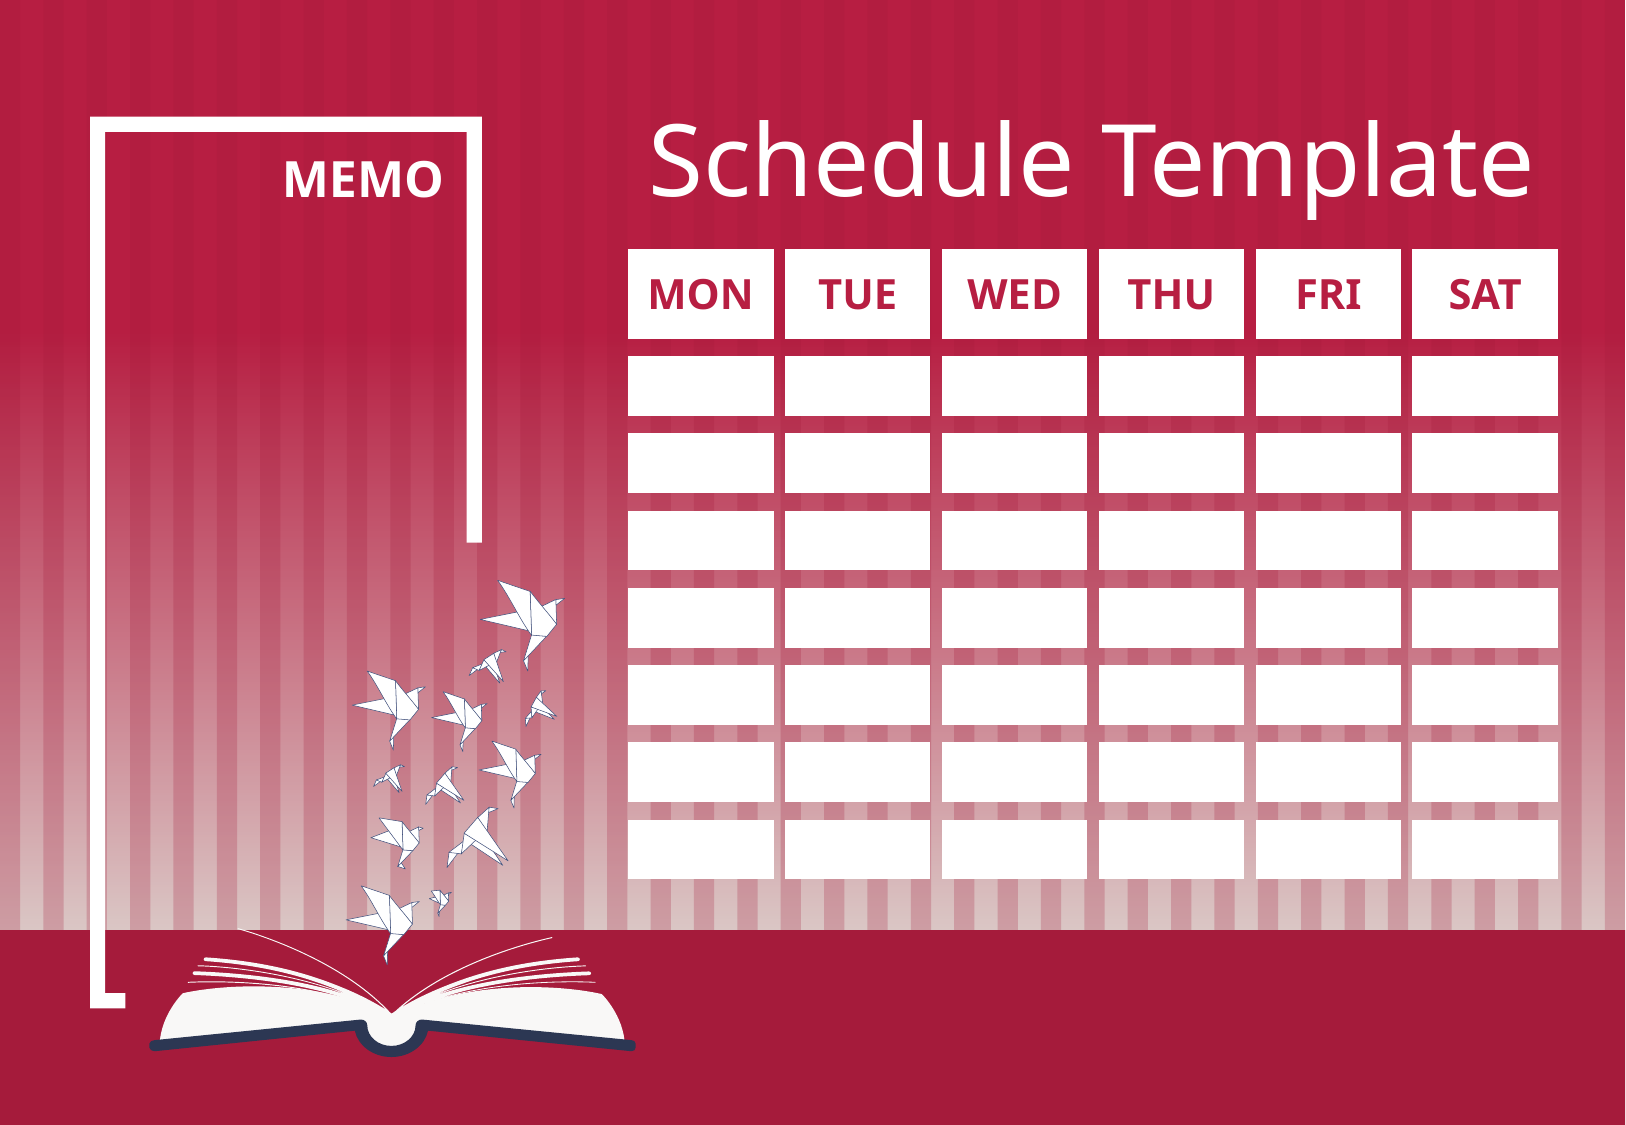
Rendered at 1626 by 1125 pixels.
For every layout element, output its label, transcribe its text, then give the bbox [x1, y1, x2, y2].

table_cell [785, 339, 930, 356]
table_cell [1256, 493, 1401, 511]
table_cell [785, 742, 930, 802]
table_cell [628, 433, 774, 493]
table_cell [785, 802, 930, 820]
table_cell [1412, 570, 1558, 588]
table_cell [1412, 493, 1558, 511]
table_cell [1099, 493, 1244, 511]
table_cell [1099, 511, 1244, 570]
table_cell [785, 665, 930, 725]
table_cell [785, 356, 930, 416]
table_cell [1256, 511, 1401, 570]
table_cell [785, 588, 930, 648]
table_cell [1412, 356, 1558, 416]
table_cell [785, 570, 930, 588]
table_cell [785, 493, 930, 511]
table_cell [1412, 588, 1558, 648]
table_cell [628, 802, 774, 820]
table_cell [1256, 665, 1401, 725]
table_cell [1099, 588, 1244, 648]
table_cell [628, 339, 774, 356]
table_cell [785, 416, 930, 433]
text_box [89, 115, 483, 1010]
table_cell [1256, 339, 1401, 356]
table_cell [628, 493, 774, 511]
table_cell [1256, 588, 1401, 648]
table_cell [1256, 416, 1401, 433]
table_cell [1256, 820, 1401, 879]
table_cell [1412, 820, 1558, 879]
table_cell [785, 511, 930, 570]
table_cell [1412, 511, 1558, 570]
table_cell [1412, 665, 1558, 725]
table_header THU [1099, 249, 1244, 339]
table_cell [1256, 802, 1401, 820]
table_cell [785, 725, 930, 742]
table_cell [942, 570, 1087, 588]
table_cell [785, 820, 930, 879]
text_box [351, 569, 568, 927]
table_cell [1412, 725, 1558, 742]
table_cell [1099, 665, 1244, 725]
table_cell [628, 511, 774, 570]
table_cell [628, 725, 774, 742]
table_cell [785, 433, 930, 493]
table_cell [1256, 648, 1401, 665]
table_cell [1099, 802, 1244, 820]
table_cell [628, 416, 774, 433]
table_cell [1099, 416, 1244, 433]
table_cell [1256, 742, 1401, 802]
table_cell [1412, 416, 1558, 433]
table_cell [942, 339, 1087, 356]
table_cell [1099, 433, 1244, 493]
table_cell [785, 648, 930, 665]
table_cell [628, 356, 774, 416]
table_cell [628, 665, 774, 725]
table_cell [1099, 725, 1244, 742]
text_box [148, 927, 636, 1058]
table_cell [628, 742, 774, 802]
text_box Schedule Template [626, 89, 1558, 225]
table_cell [1412, 802, 1558, 820]
table_header TUE [785, 249, 930, 339]
table_cell [1256, 725, 1401, 742]
table_cell [942, 433, 1087, 493]
table_cell [1412, 339, 1558, 356]
table_cell [942, 356, 1087, 416]
table_header SAT [1412, 249, 1558, 339]
table_header MON [628, 249, 774, 339]
table_cell [1099, 339, 1244, 356]
table_cell [942, 493, 1087, 511]
table_cell [942, 588, 1087, 648]
table_cell [1099, 356, 1244, 416]
table_cell [1256, 570, 1401, 588]
table_cell [628, 820, 774, 879]
table_cell [1099, 820, 1244, 879]
table_cell [942, 802, 1087, 820]
table_cell [628, 570, 774, 588]
table_cell [942, 416, 1087, 433]
table_cell [942, 820, 1087, 879]
table_cell [942, 725, 1087, 742]
table_cell [1412, 648, 1558, 665]
table_cell [1256, 433, 1401, 493]
table_cell [1099, 570, 1244, 588]
table_header FRI [1256, 249, 1401, 339]
table_header WED [942, 249, 1087, 339]
table_cell [1099, 742, 1244, 802]
table_cell [628, 588, 774, 648]
table_cell [1099, 648, 1244, 665]
table_cell [1412, 742, 1558, 802]
table_cell [1256, 356, 1401, 416]
table_cell [942, 665, 1087, 725]
table_cell [942, 648, 1087, 665]
table_cell [1412, 433, 1558, 493]
table_cell [942, 511, 1087, 570]
table_cell [942, 742, 1087, 802]
text_box MEMO [263, 139, 459, 215]
table_cell [628, 648, 774, 665]
